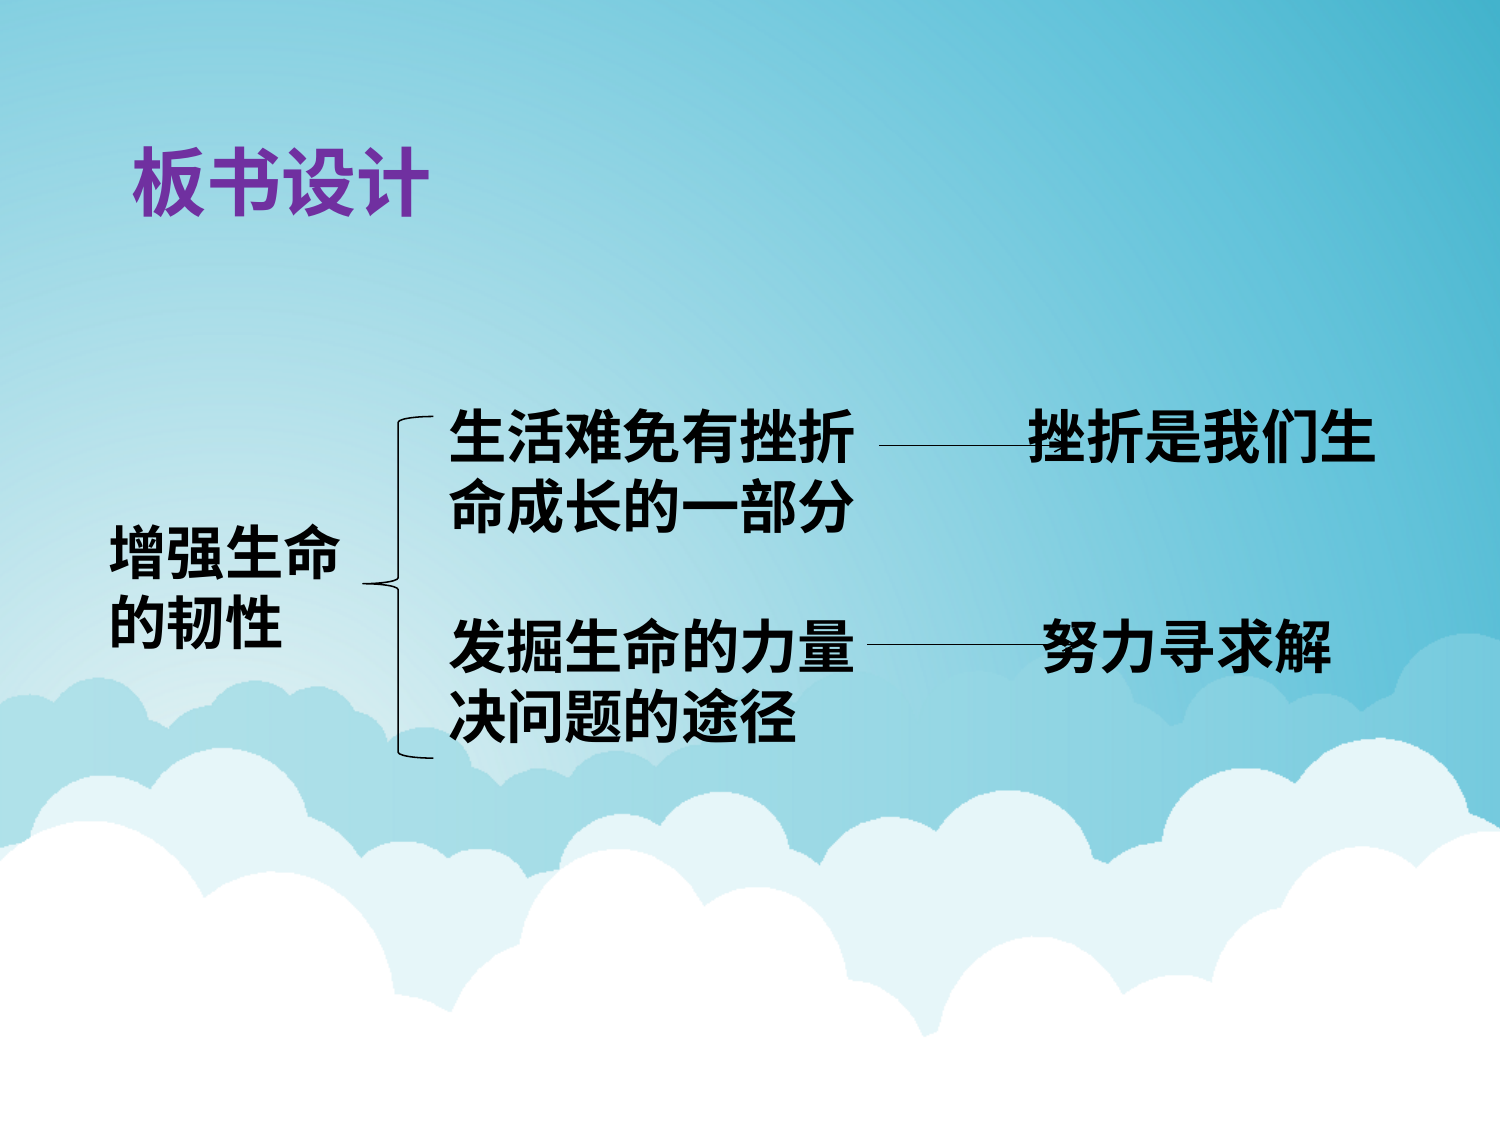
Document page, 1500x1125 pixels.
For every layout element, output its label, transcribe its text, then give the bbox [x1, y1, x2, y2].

picture [0, 0, 1500, 1125]
text_box 板书设计 [117, 128, 457, 233]
text_box 生活难免有挫折 挫折是我们生命成长的一部分 发掘生命的力量 努力寻求解决问题的途径 [433, 393, 1395, 758]
text_box [362, 415, 434, 759]
text_box 增强生命的韧性 [93, 508, 387, 664]
